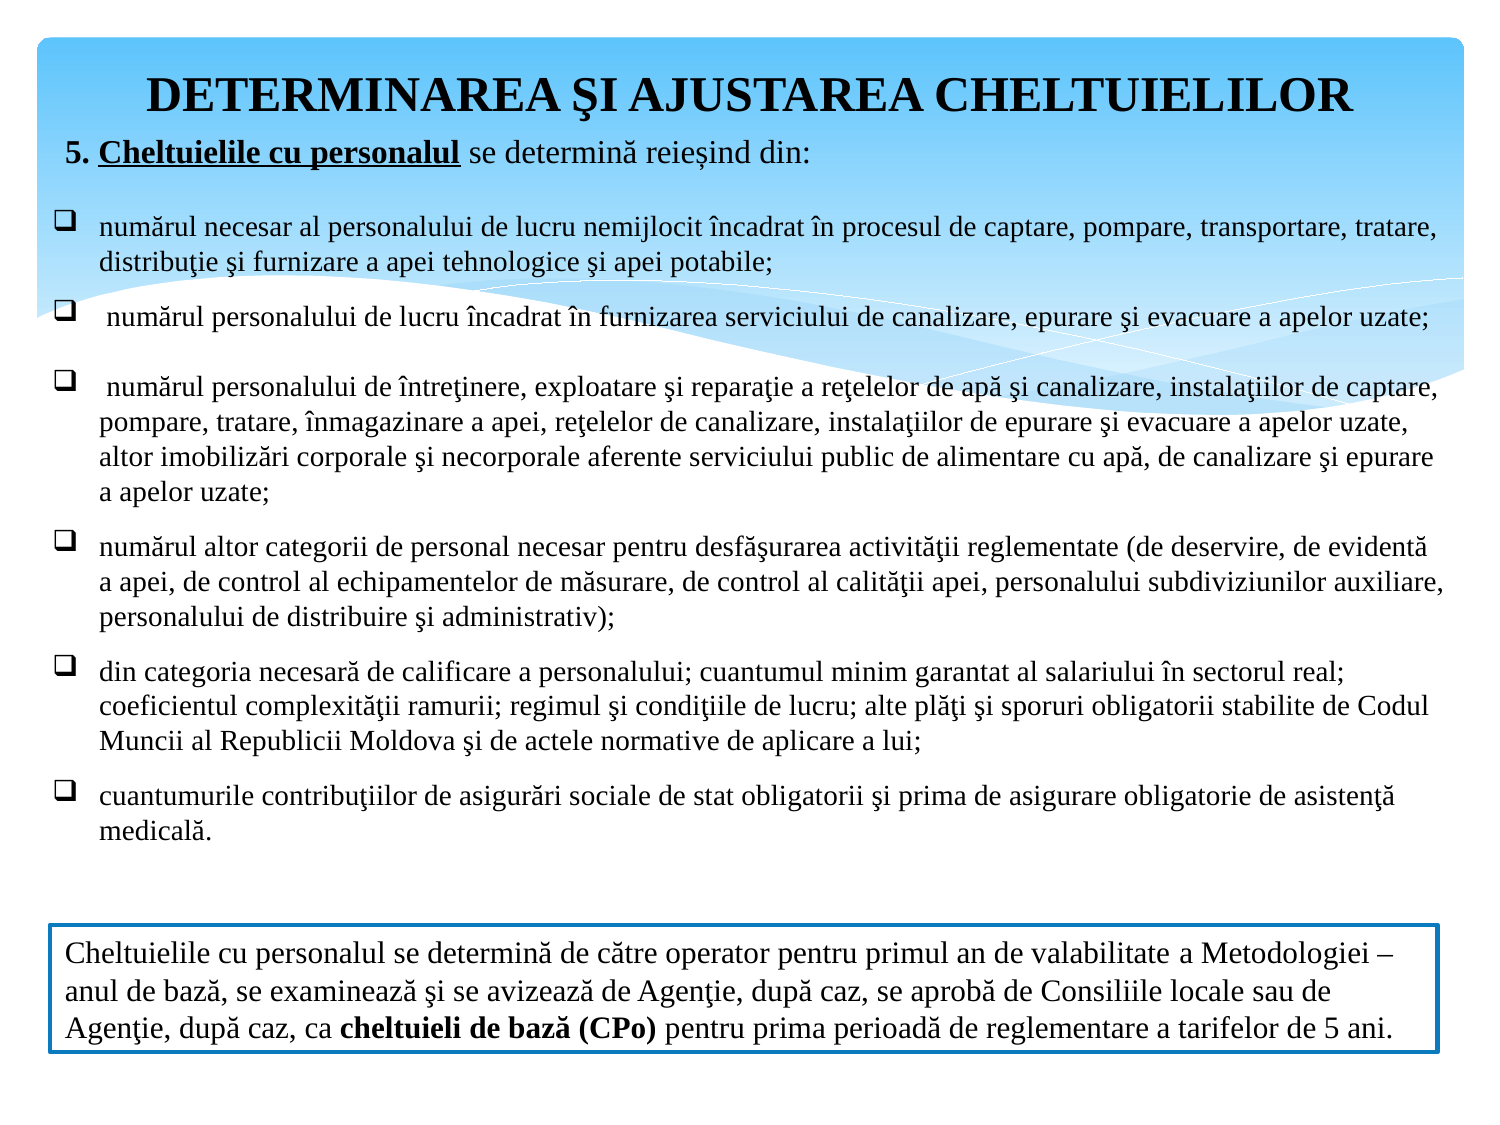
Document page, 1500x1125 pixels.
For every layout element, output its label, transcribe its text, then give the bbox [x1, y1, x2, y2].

text_box numărul necesar al personalului de lucru nemijlocit încadrat în procesul de captare, pompare, transportare, tratare, distribuţie şi furnizare a apei tehnologice şi apei potabile; numărul personalului de lucru încadrat în furnizarea serviciului de canalizare, epurare şi evacuare a apelor uzate; numărul personalului de întreţinere, exploatare şi reparaţie a reţelelor de apă şi canalizare, instalaţiilor de captare, pompare, tratare, înmagazinare a apei, reţelelor de canalizare, instalaţiilor de epurare şi evacuare a apelor uzate, altor imobilizări corporale şi necorporale aferente serviciului public de alimentare cu apă, de canalizare şi epurare a apelor uzate; numărul altor categorii de personal necesar pentru desfăşurarea activităţii reglementate (de deservire, de evidentă a apei, de control al echipamentelor de măsurare, de control al calităţii apei, personalului subdiviziunilor auxiliare, personalului de distribuire şi administrativ); din categoria necesară de calificare a personalului; cuantumul minim garantat al salariului în sectorul real; coeficientul complexităţii ramurii; regimul şi condiţiile de lucru; alte plăţi şi sporuri obligatorii stabilite de Codul Muncii al Republicii Moldova şi de actele normative de aplicare a lui; cuantumurile contribuţiilor de asigurări sociale de stat obligatorii şi prima de asigurare obligatorie de asistenţă medicală. [37, 199, 1463, 854]
text_box DETERMINAREA ŞI AJUSTAREA CHELTUIELILOR [50, 44, 1375, 129]
title 5. Cheltuielile cu personalul se determină reieșind din: [50, 129, 988, 188]
text_box Cheltuielile cu personalul se determină de către operator pentru primul an de valabilitate a Metodologiei – anul de bază, se examinează şi se avizează de Agenţie, după caz, se aprobă de Consiliile locale sau de Agenţie, după caz, ca cheltuieli de bază (CPo) pentru prima perioadă de reglementare a tarifelor de 5 ani. [50, 924, 1438, 1052]
